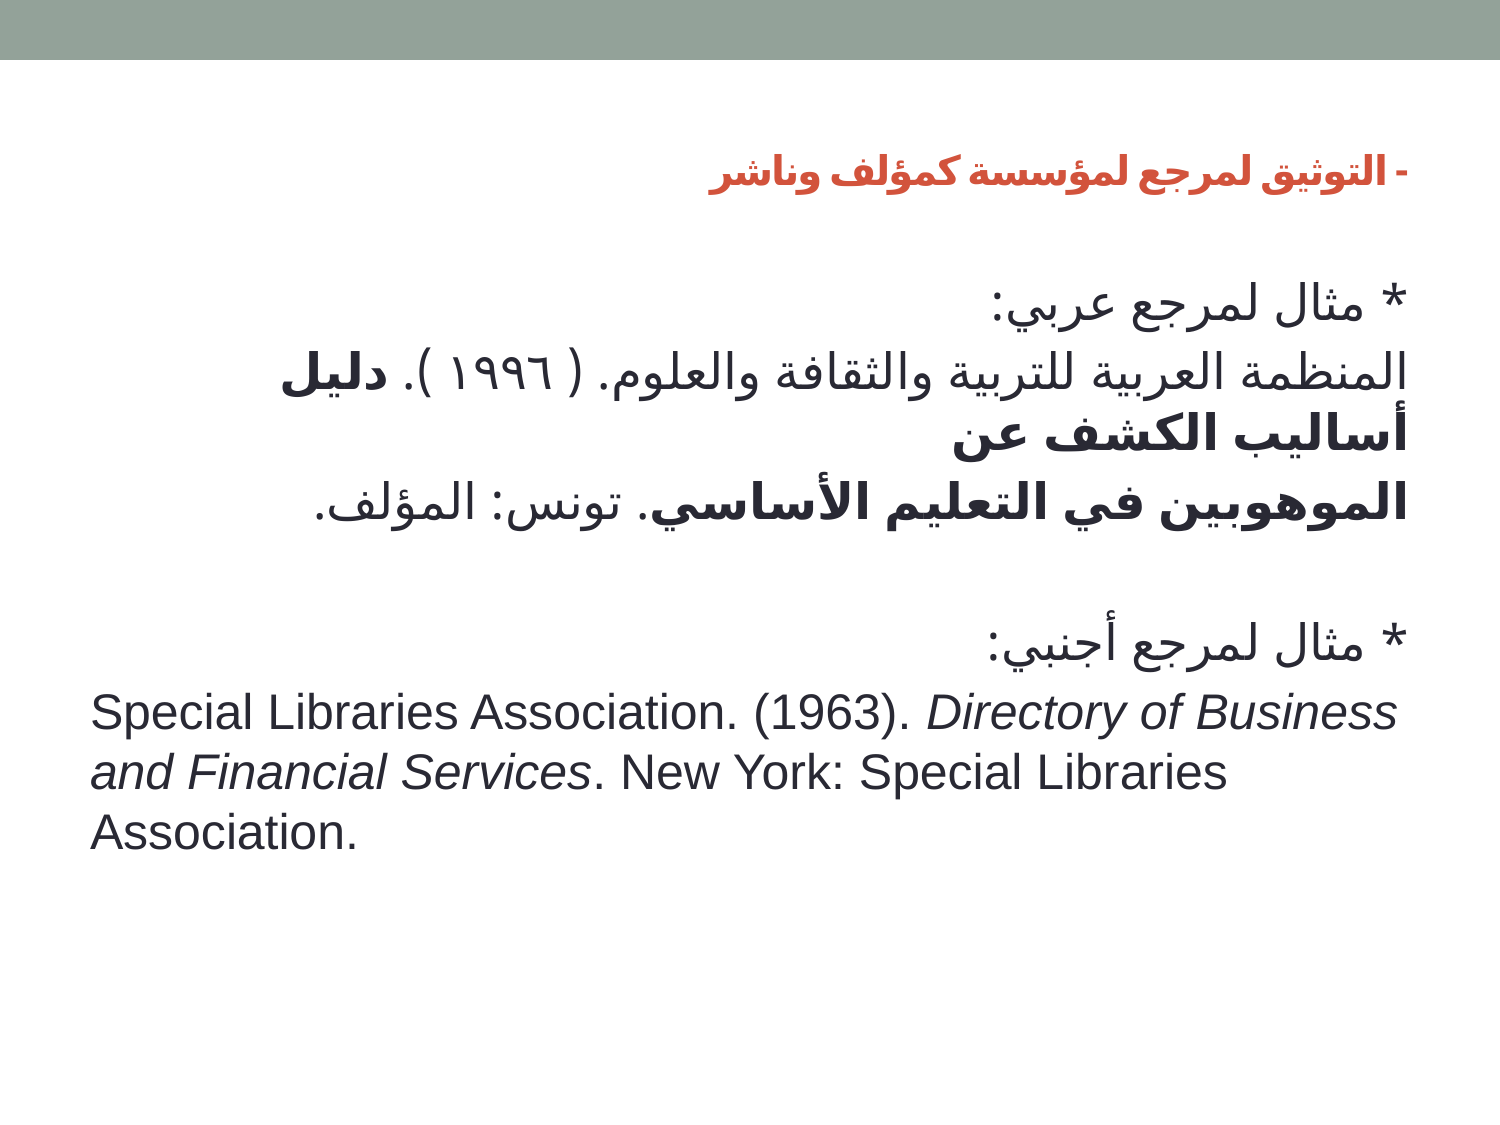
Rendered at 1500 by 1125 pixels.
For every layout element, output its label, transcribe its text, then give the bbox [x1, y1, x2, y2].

title - التوثيق لمرجع لمؤسسة كمؤلف وناشر [75, 87, 1425, 250]
list * مثال لمرجع عربي: المنظمة العربية للتربية والثقافة والعلوم. ( ١٩٩٦ ). دليل أساليب الكشف عن الموهوبين في التعليم الأساسي. تونس: المؤلف. * مثال لمرجع أجنبي: Special Libraries Association. (1963). Directory of Business and Financial Services. New York: Special Libraries Association. [75, 262, 1425, 1063]
